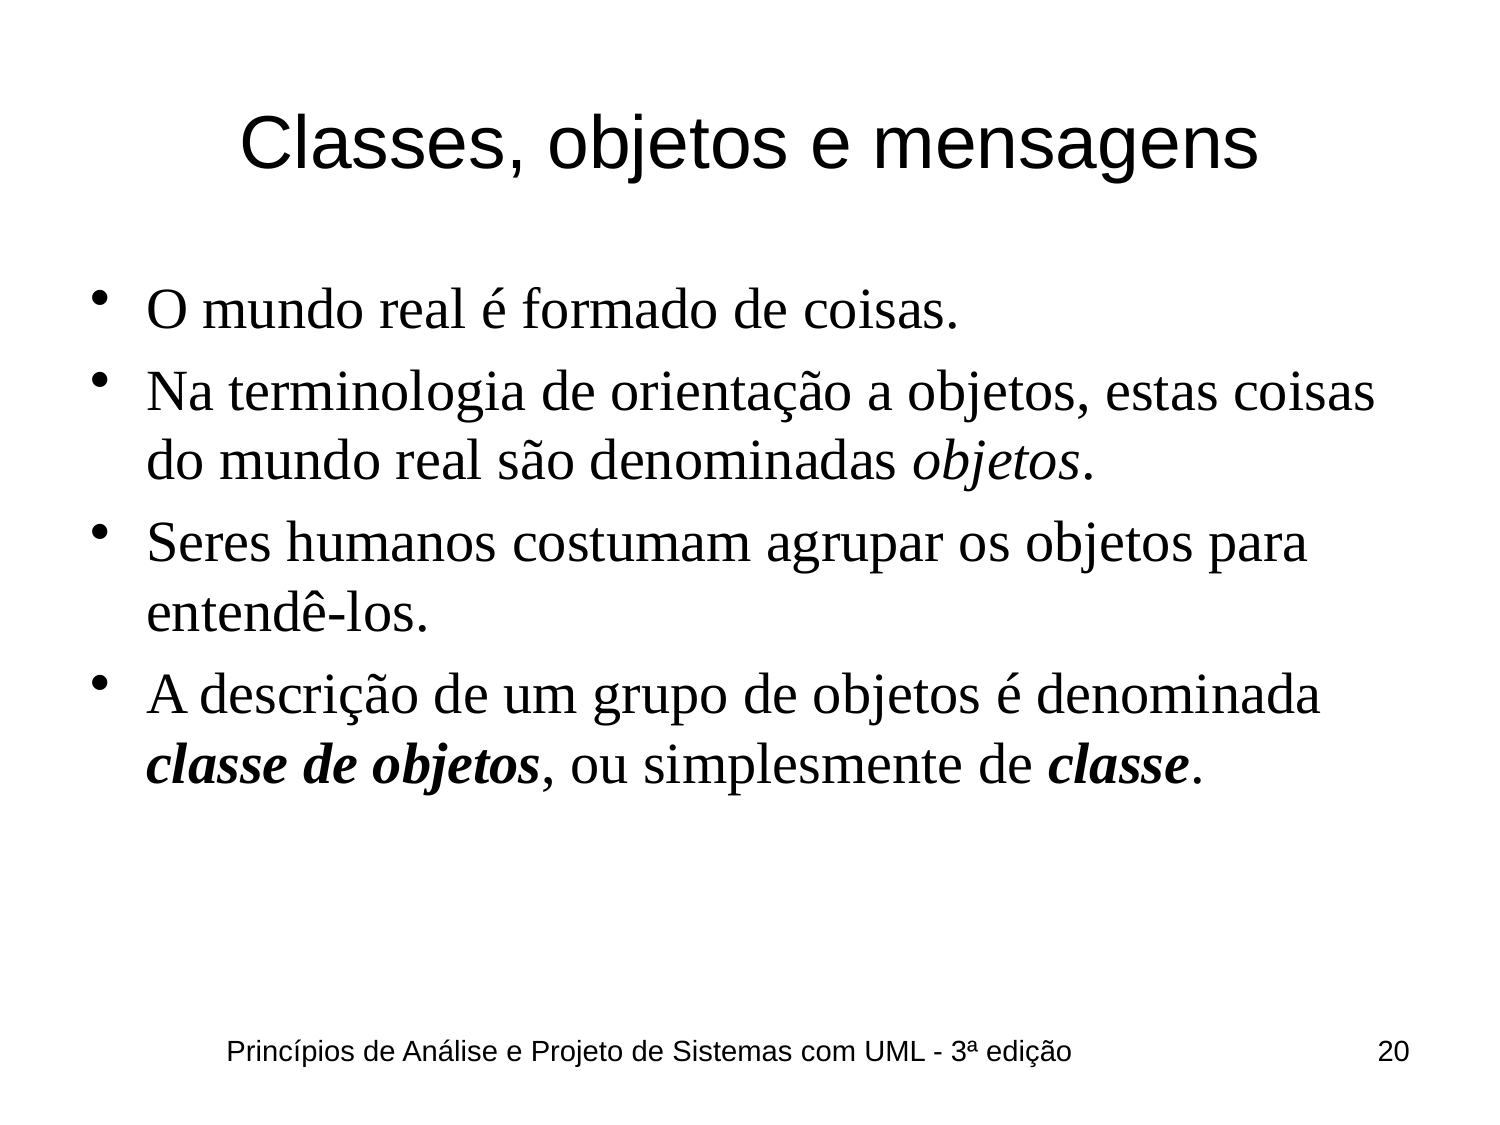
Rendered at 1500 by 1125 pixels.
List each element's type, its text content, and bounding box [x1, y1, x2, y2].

list O mundo real é formado de coisas. Na terminologia de orientação a objetos, estas coisas do mundo real são denominadas objetos. Seres humanos costumam agrupar os objetos para entendê-los. A descrição de um grupo de objetos é denominada classe de objetos, ou simplesmente de classe. [74, 262, 1426, 1006]
title Classes, objetos e mensagens [74, 44, 1426, 233]
slide_number 20 [1237, 1024, 1426, 1103]
footer Princípios de Análise e Projeto de Sistemas com UML - 3ª edição [74, 1024, 1226, 1103]
